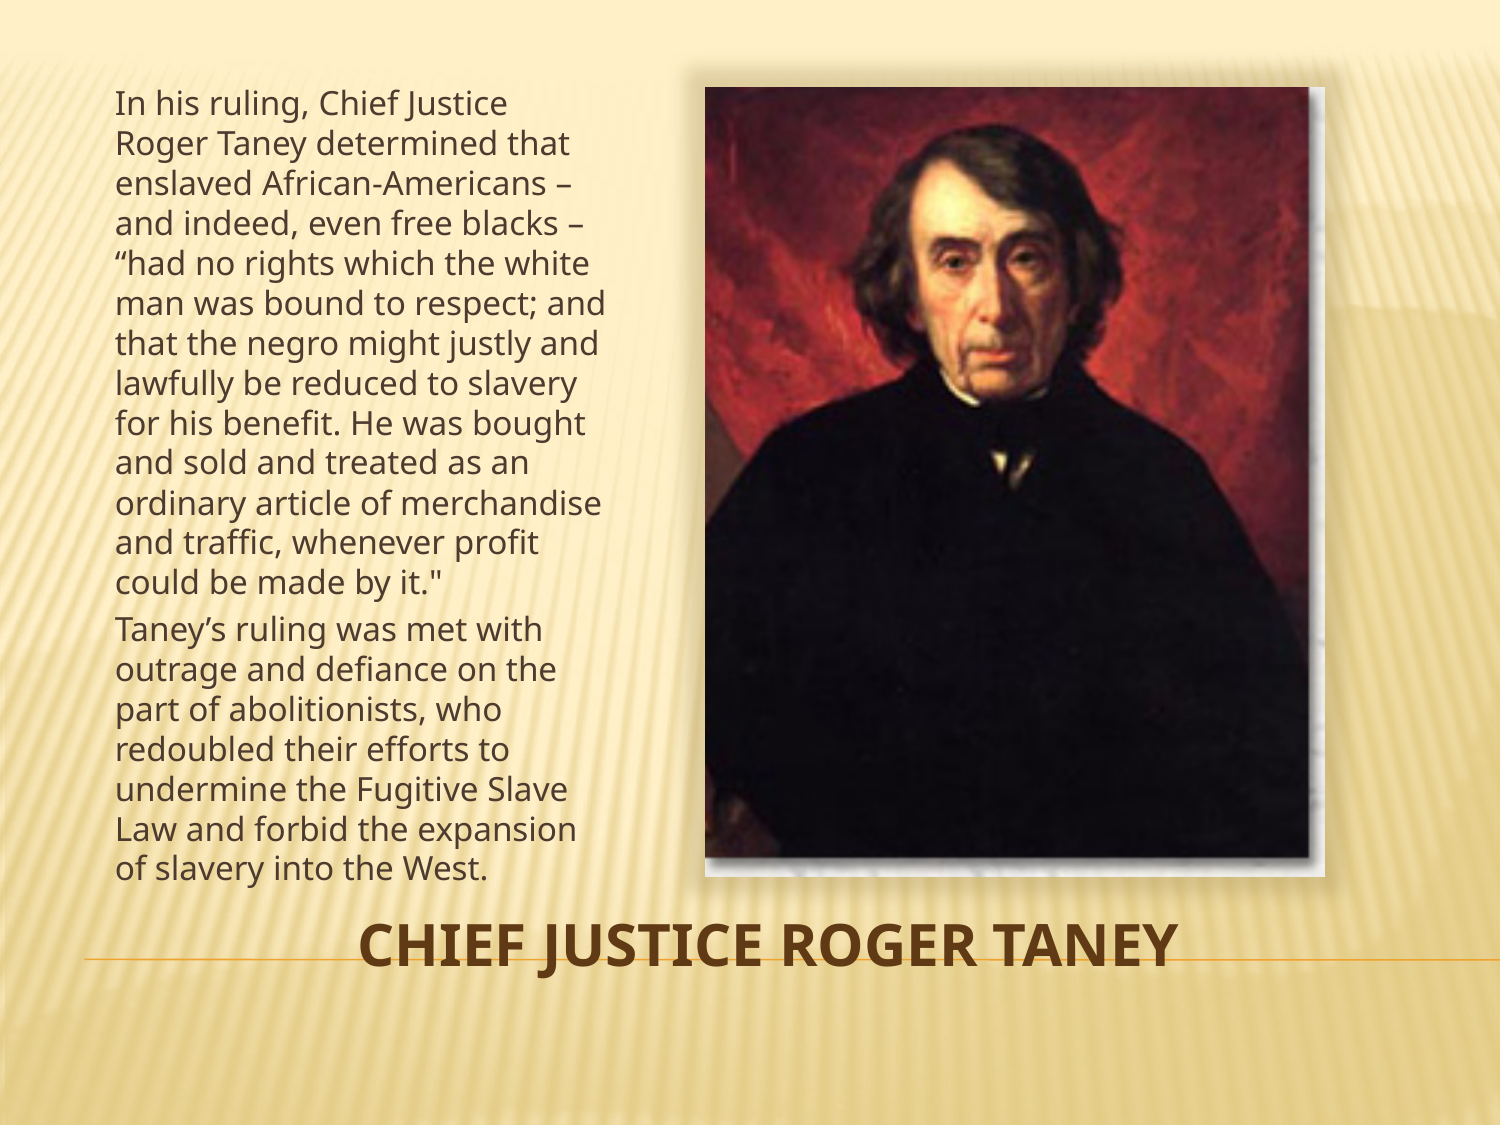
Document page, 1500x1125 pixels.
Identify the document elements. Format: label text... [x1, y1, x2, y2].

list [705, 87, 1326, 877]
title Chief Justice Roger Taney [75, 900, 1463, 986]
list In his ruling, Chief Justice Roger Taney determined that enslaved African-Americans – and indeed, even free blacks – “had no rights which the white man was bound to respect; and that the negro might justly and lawfully be reduced to slavery for his benefit. He was bought and sold and treated as an ordinary article of merchandise and traffic, whenever profit could be made by it." Taney’s ruling was met with outrage and defiance on the part of abolitionists, who redoubled their efforts to undermine the Fugitive Slave Law and forbid the expansion of slavery into the West. [99, 75, 625, 833]
